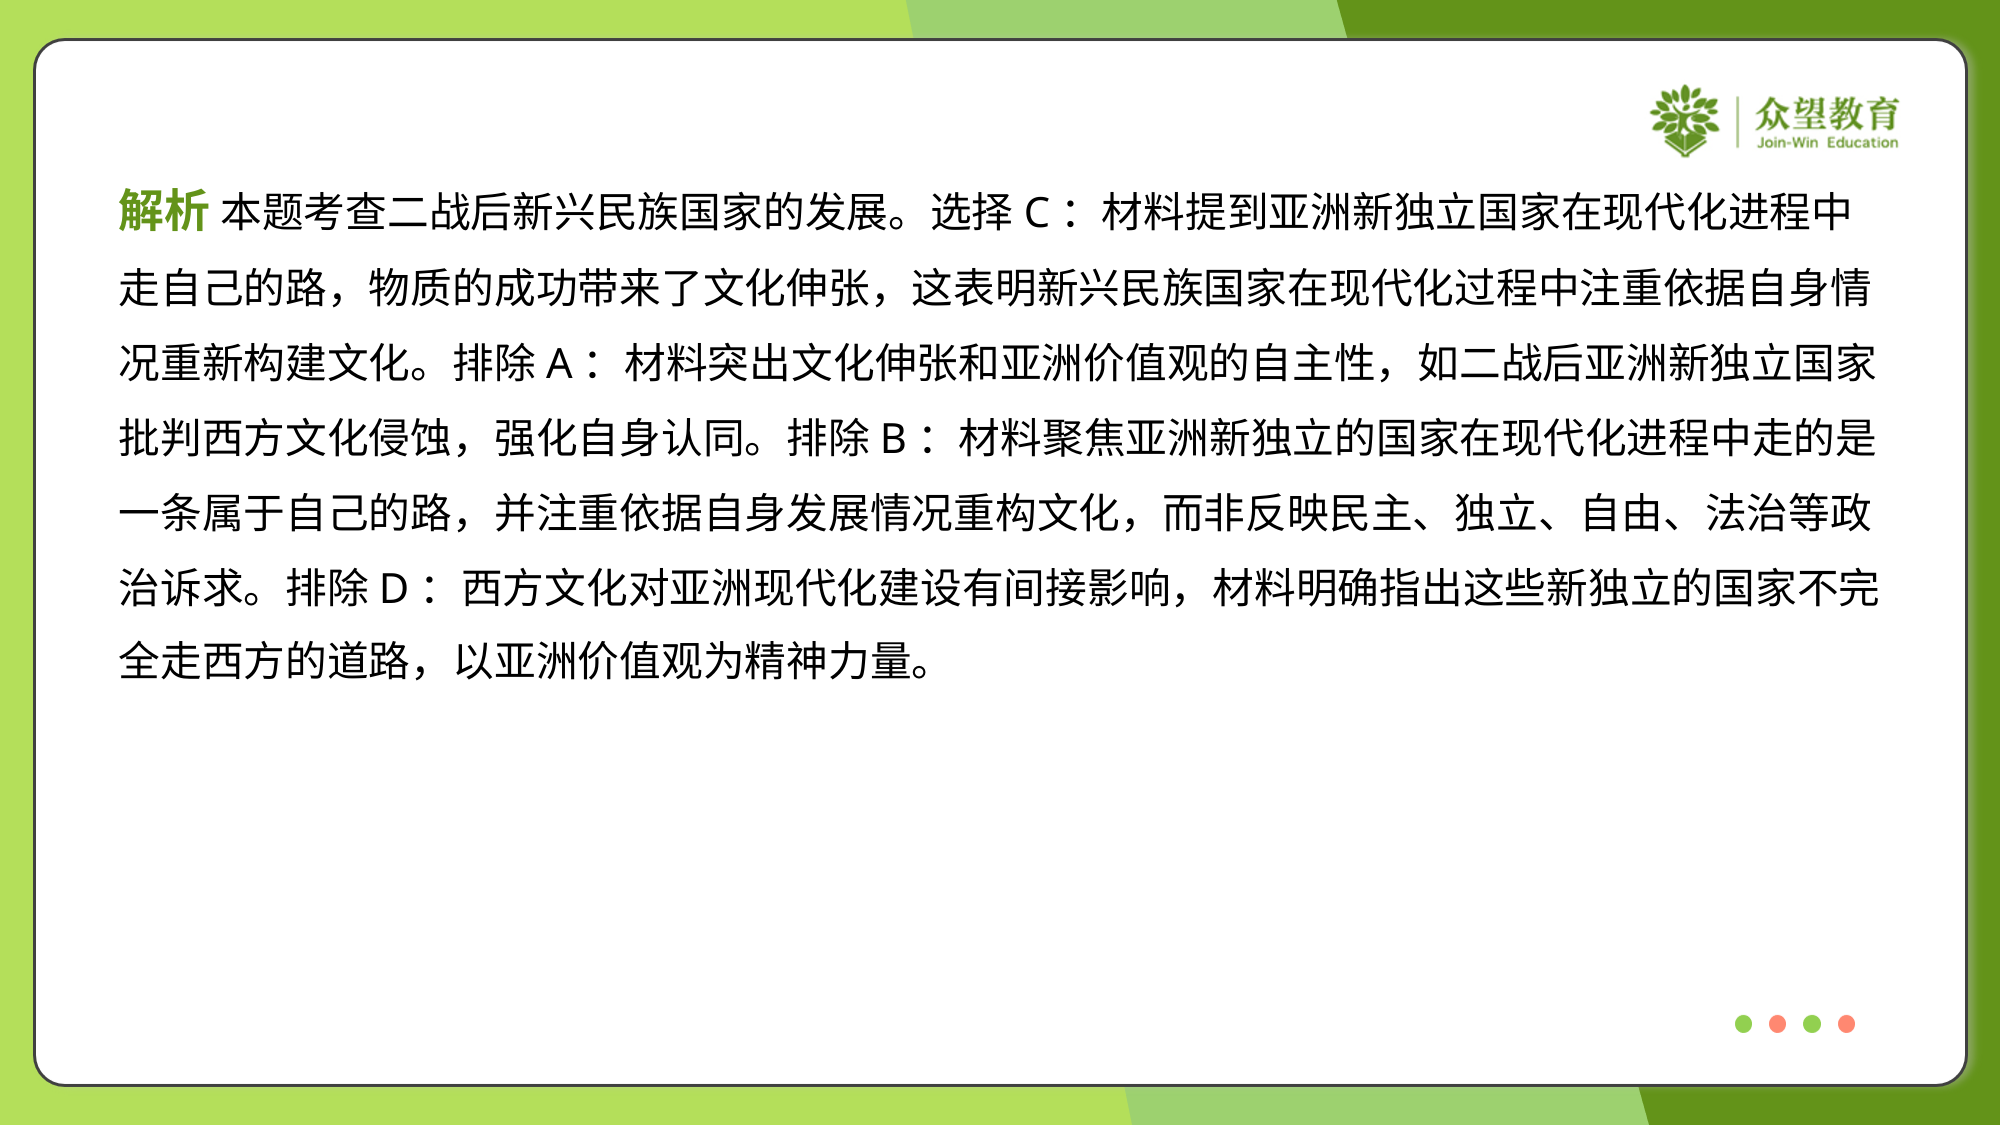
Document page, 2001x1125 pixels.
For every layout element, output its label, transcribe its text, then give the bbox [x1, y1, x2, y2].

picture [0, 0, 2000, 1125]
text_box 解析 本题考查二战后新兴民族国家的发展。选择C：材料提到亚洲新独立国家在现代化进程中 走自己的路，物质的成功带来了文化伸张，这表明新兴民族国家在现代化过程中注重依据自身情 况重新构建文化。排除A：材料突出文化伸张和亚洲价值观的自主性，如二战后亚洲新独立国家 批判西方文化侵蚀，强化自身认同。排除B：材料聚焦亚洲新独立的国家在现代化进程中走的是 一条属于自己的路，并注重依据自身发展情况重构文化，而非反映民主、独立、自由、法治等政 治诉求。排除D：西方文化对亚洲现代化建设有间接影响，材料明确指出这些新独立的国家不完 全走西方的道路，以亚洲价值观为精神力量。 [118, 159, 1883, 677]
